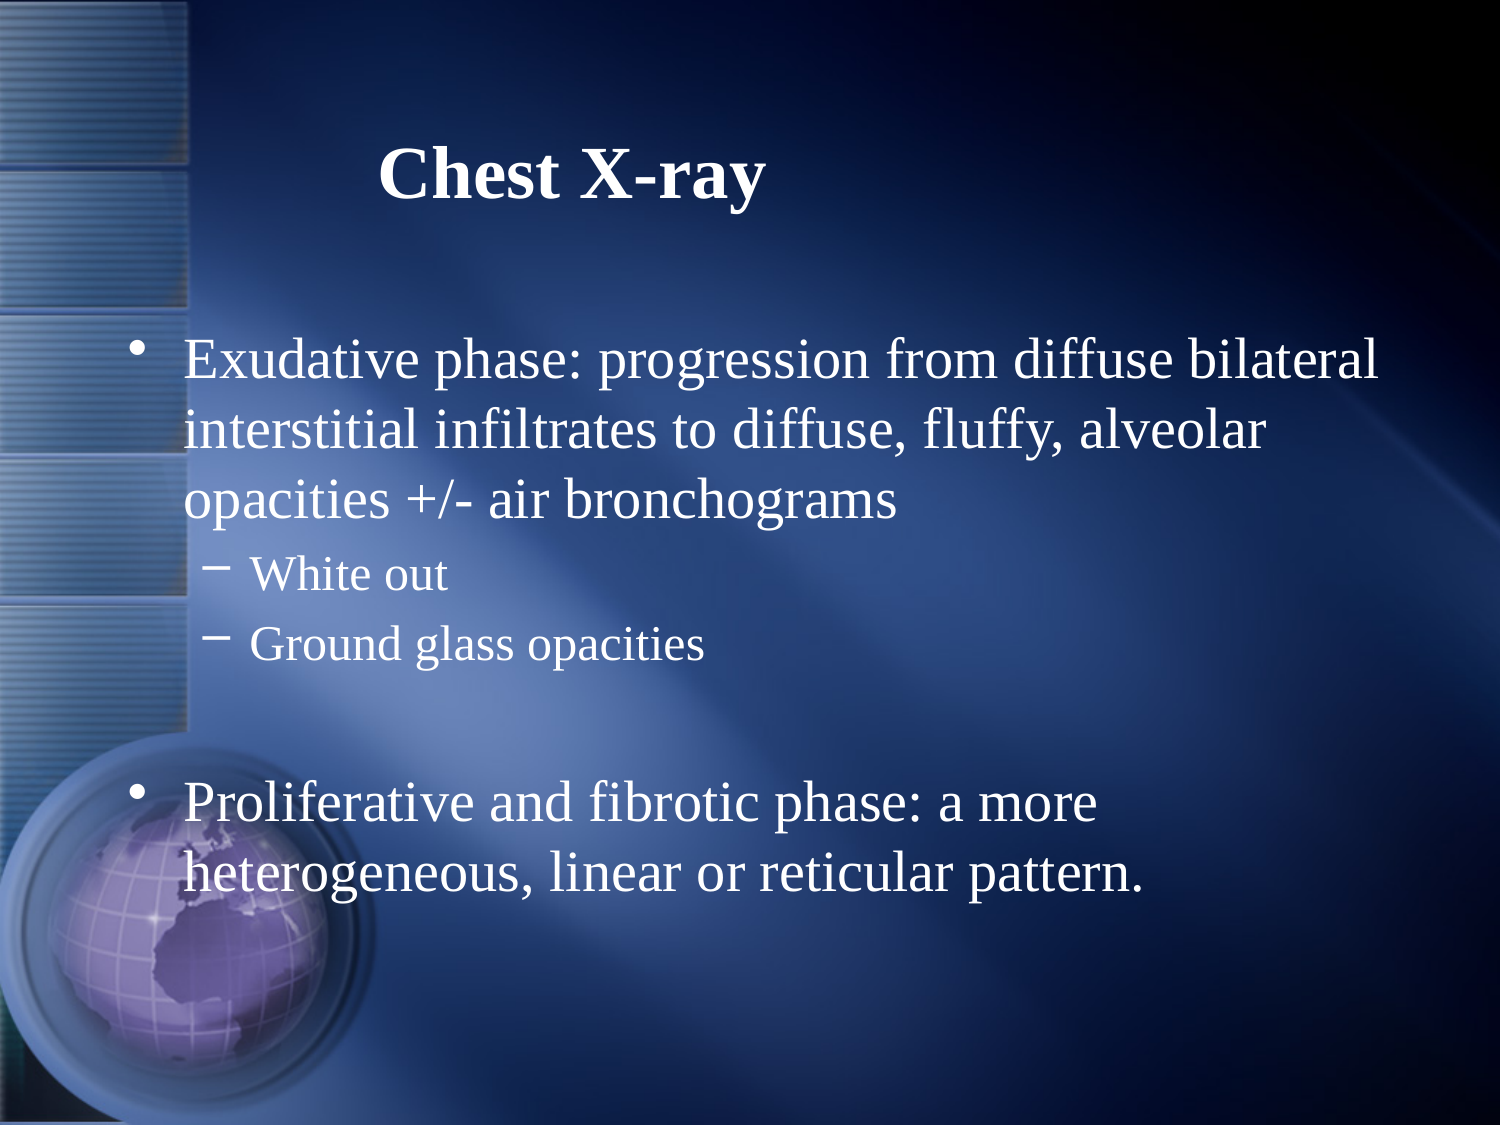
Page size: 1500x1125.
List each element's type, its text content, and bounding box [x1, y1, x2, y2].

title Chest X-ray [362, 74, 1401, 263]
picture [0, 0, 1500, 1125]
list Exudative phase: progression from diffuse bilateral interstitial infiltrates to diffuse, fluffy, alveolar opacities +/- air bronchograms White out Ground glass opacities Proliferative and fibrotic phase: a more heterogeneous, linear or reticular pattern. [112, 312, 1463, 951]
